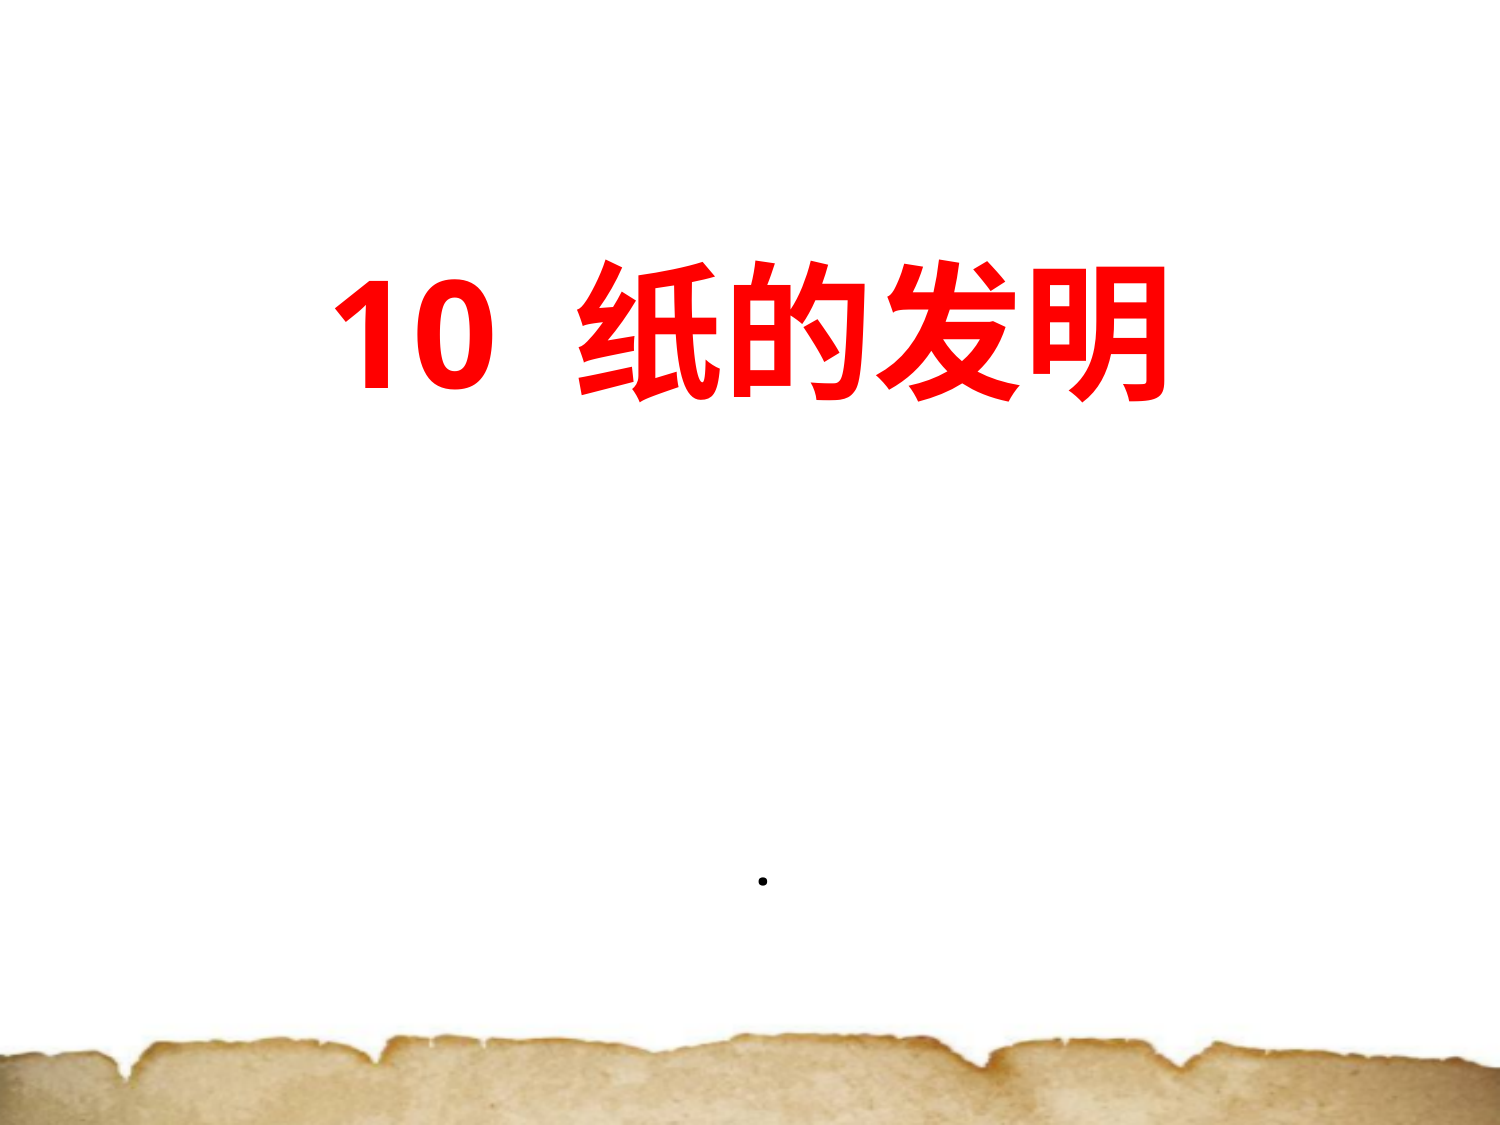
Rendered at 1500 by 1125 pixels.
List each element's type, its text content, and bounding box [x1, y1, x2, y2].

text_box . [684, 822, 842, 904]
picture [0, 987, 1500, 1125]
text_box 10 纸的发明 [9, 243, 1494, 418]
